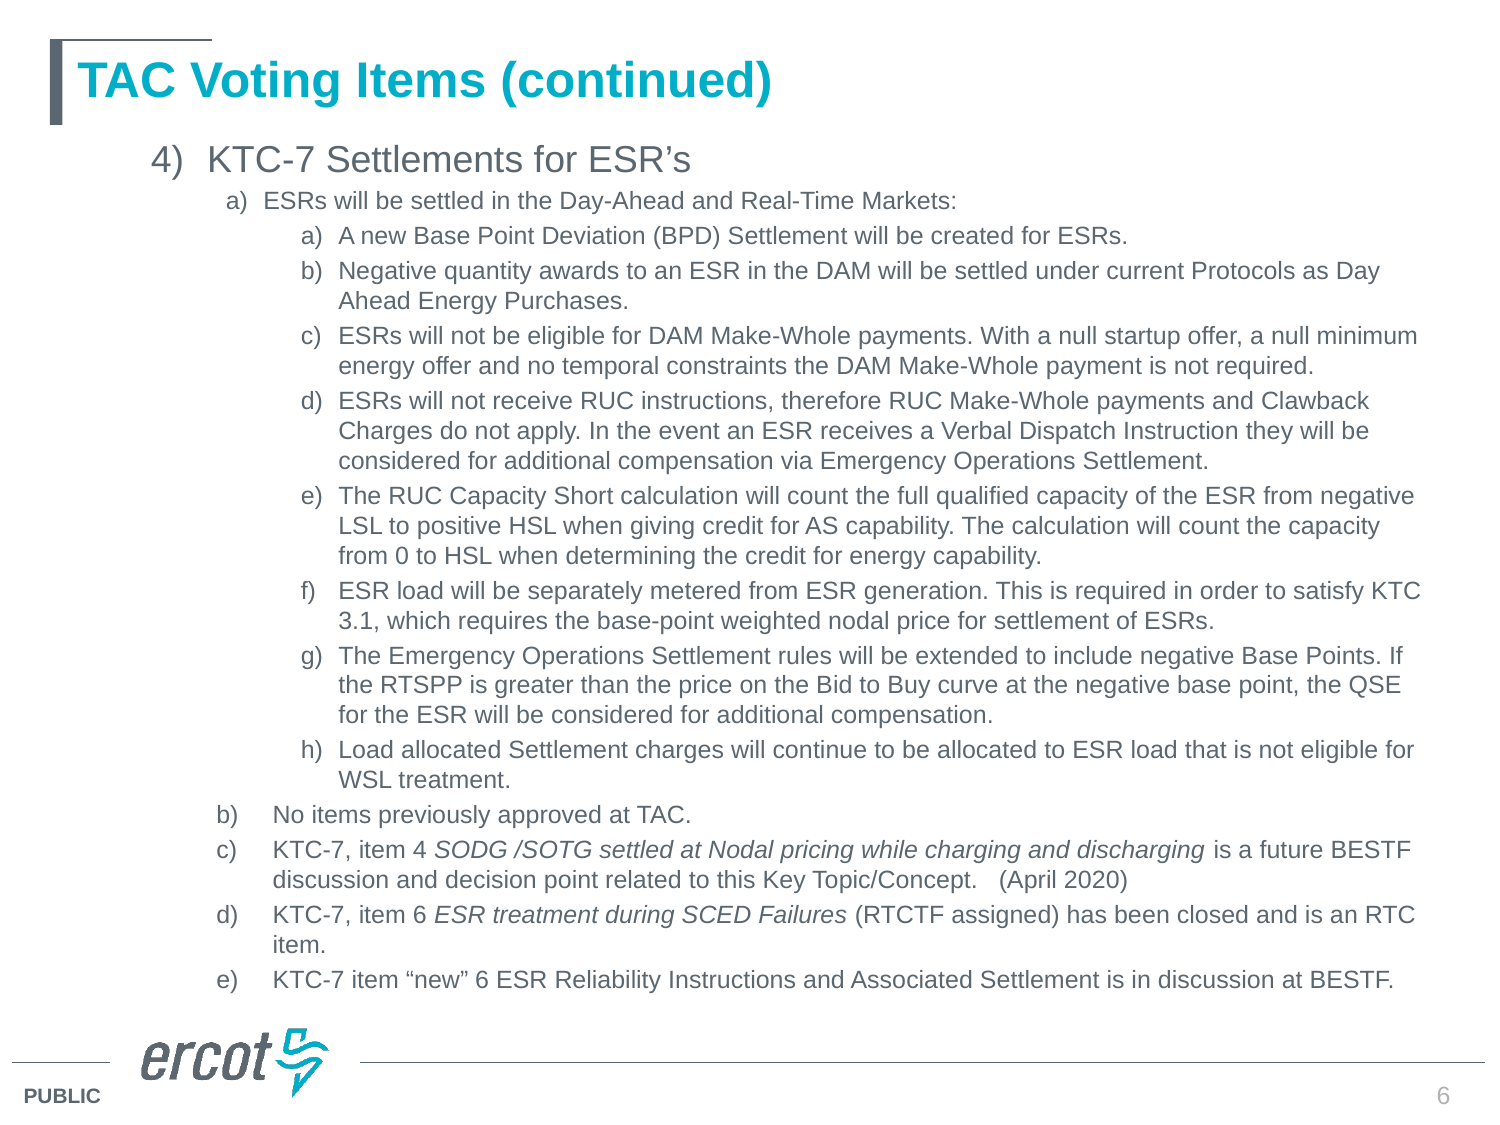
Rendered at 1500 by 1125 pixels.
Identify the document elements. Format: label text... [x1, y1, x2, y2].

title TAC Voting Items (continued) [62, 39, 1450, 125]
list KTC-7 Settlements for ESR’s ESRs will be settled in the Day-Ahead and Real-Time Markets: A new Base Point Deviation (BPD) Settlement will be created for ESRs. Negative quantity awards to an ESR in the DAM will be settled under current Protocols as Day Ahead Energy Purchases. ESRs will not be eligible for DAM Make-Whole payments. With a null startup offer, a null minimum energy offer and no temporal constraints the DAM Make-Whole payment is not required. ESRs will not receive RUC instructions, therefore RUC Make-Whole payments and Clawback Charges do not apply. In the event an ESR receives a Verbal Dispatch Instruction they will be considered for additional compensation via Emergency Operations Settlement. The RUC Capacity Short calculation will count the full qualified capacity of the ESR from negative LSL to positive HSL when giving credit for AS capability. The calculation will count the capacity from 0 to HSL when determining the credit for energy capability. ESR load will be separately metered from ESR generation. This is required in order to satisfy KTC 3.1, which requires the base-point weighted nodal price for settlement of ESRs. The Emergency Operations Settlement rules will be extended to include negative Base Points. If the RTSPP is greater than the price on the Bid to Buy curve at the negative base point, the QSE for the ESR will be considered for additional compensation. Load allocated Settlement charges will continue to be allocated to ESR load that is not eligible for WSL treatment. No items previously approved at TAC. KTC-7, item 4 SODG /SOTG settled at Nodal pricing while charging and discharging is a future BESTF discussion and decision point related to this Key Topic/Concept. (April 2020) KTC-7, item 6 ESR treatment during SCED Failures (RTCTF assigned) has been closed and is an RTC item. KTC-7 item “new” 6 ESR Reliability Instructions and Associated Settlement is in discussion at BESTF. [61, 127, 1449, 1015]
slide_number 6 [1400, 1076, 1488, 1113]
picture [137, 1024, 332, 1100]
